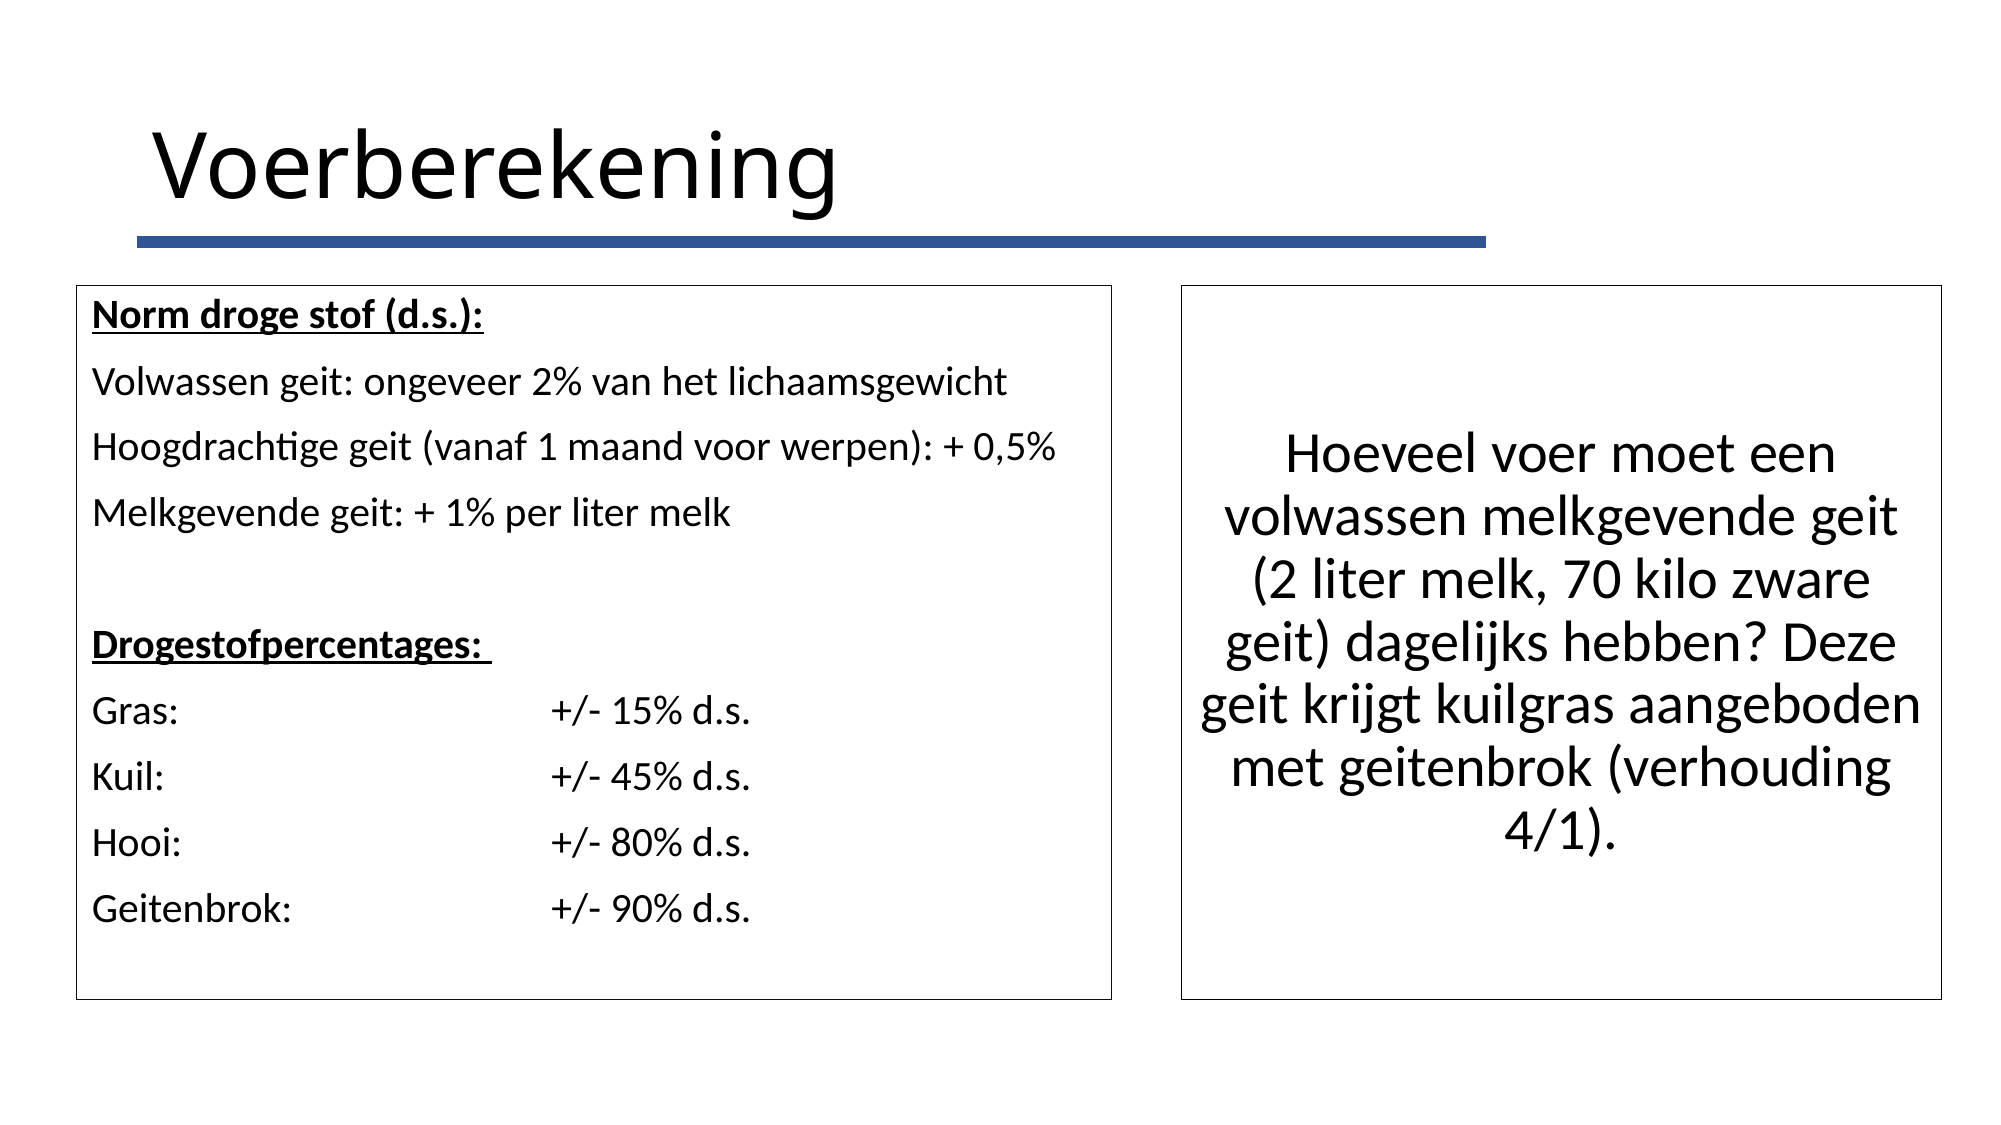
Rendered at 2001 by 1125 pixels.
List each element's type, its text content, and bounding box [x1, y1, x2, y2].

list Hoeveel voer moet een volwassen melkgevende geit (2 liter melk, 70 kilo zware geit) dagelijks hebben? Deze geit krijgt kuilgras aangeboden met geitenbrok (verhouding 4/1). [1181, 285, 1942, 1000]
title Voerberekening [137, 59, 1863, 278]
list Norm droge stof (d.s.): Volwassen geit: ongeveer 2% van het lichaamsgewicht Hoogdrachtige geit (vanaf 1 maand voor werpen): + 0,5% Melkgevende geit: + 1% per liter melk Drogestofpercentages: Gras: +/- 15% d.s. Kuil: +/- 45% d.s. Hooi: +/- 80% d.s. Geitenbrok: +/- 90% d.s. [76, 285, 1112, 1000]
